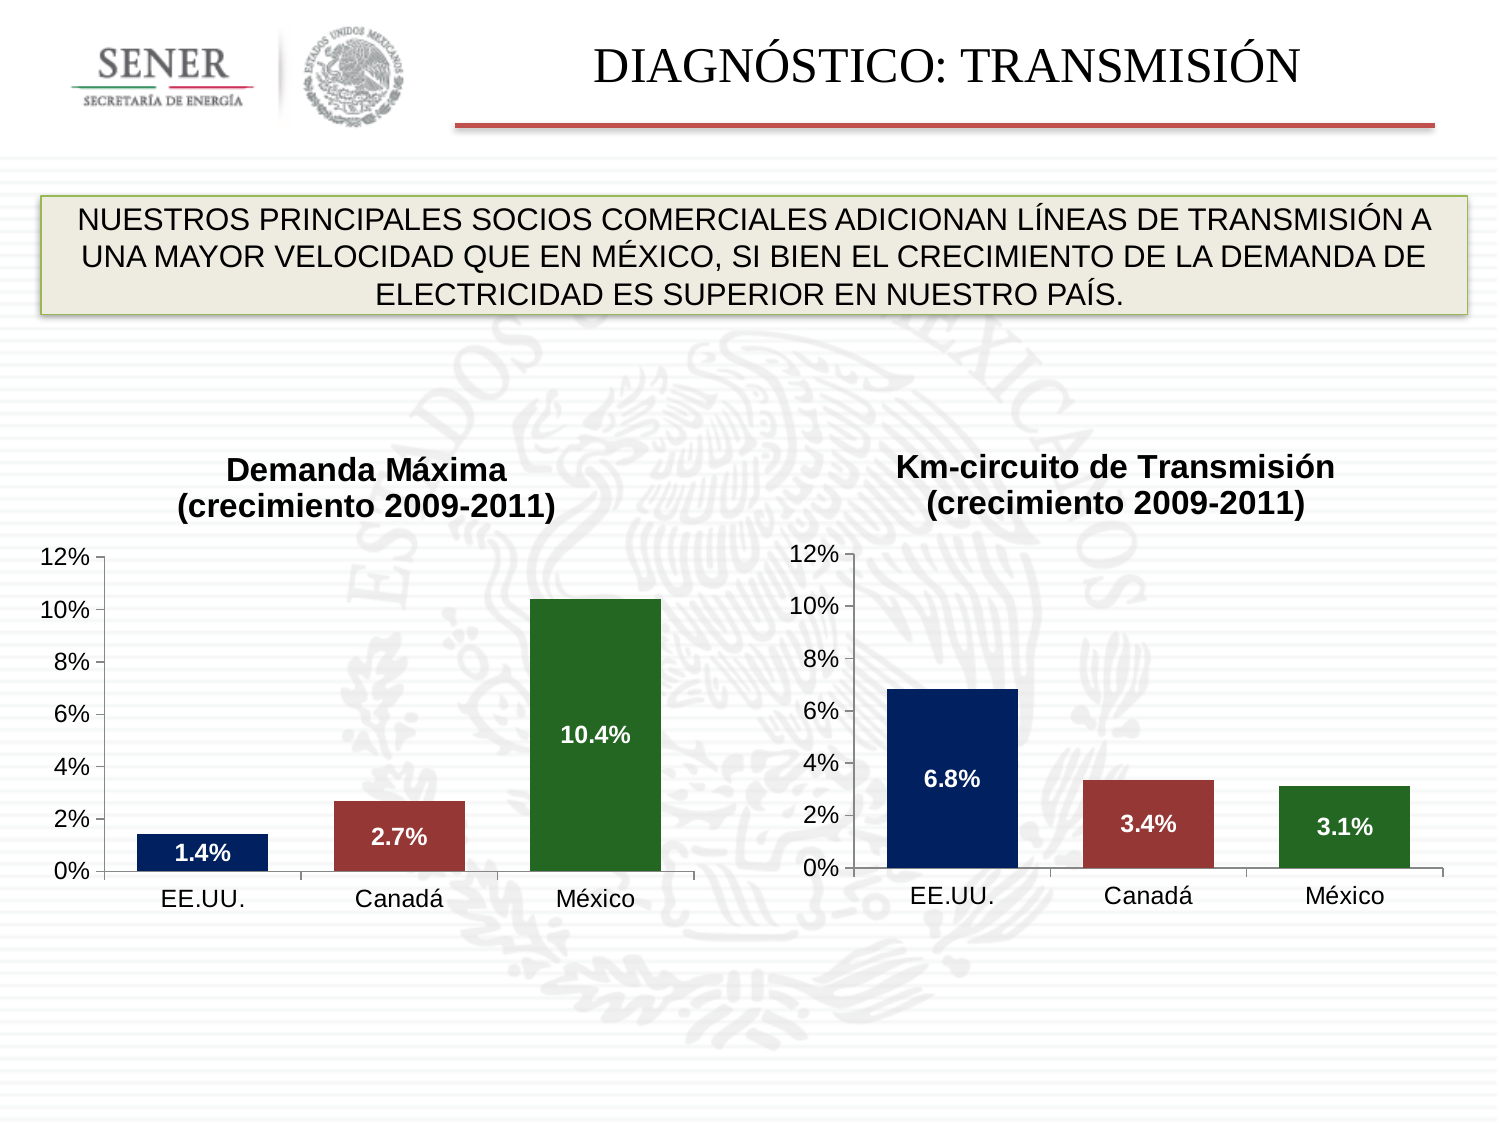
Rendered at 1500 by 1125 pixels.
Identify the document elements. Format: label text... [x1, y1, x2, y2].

chart [25, 423, 708, 923]
text_box Nuestros principales socios comerciales adicionan líneas de transmisión a una mayor velocidad que en México, si bien el crecimiento de la demanda de electricidad es superior en nuestro país. [40, 195, 1468, 315]
title Diagnóstico: Transmisión [395, 0, 1500, 126]
chart [775, 420, 1457, 920]
picture [0, 0, 1500, 1122]
